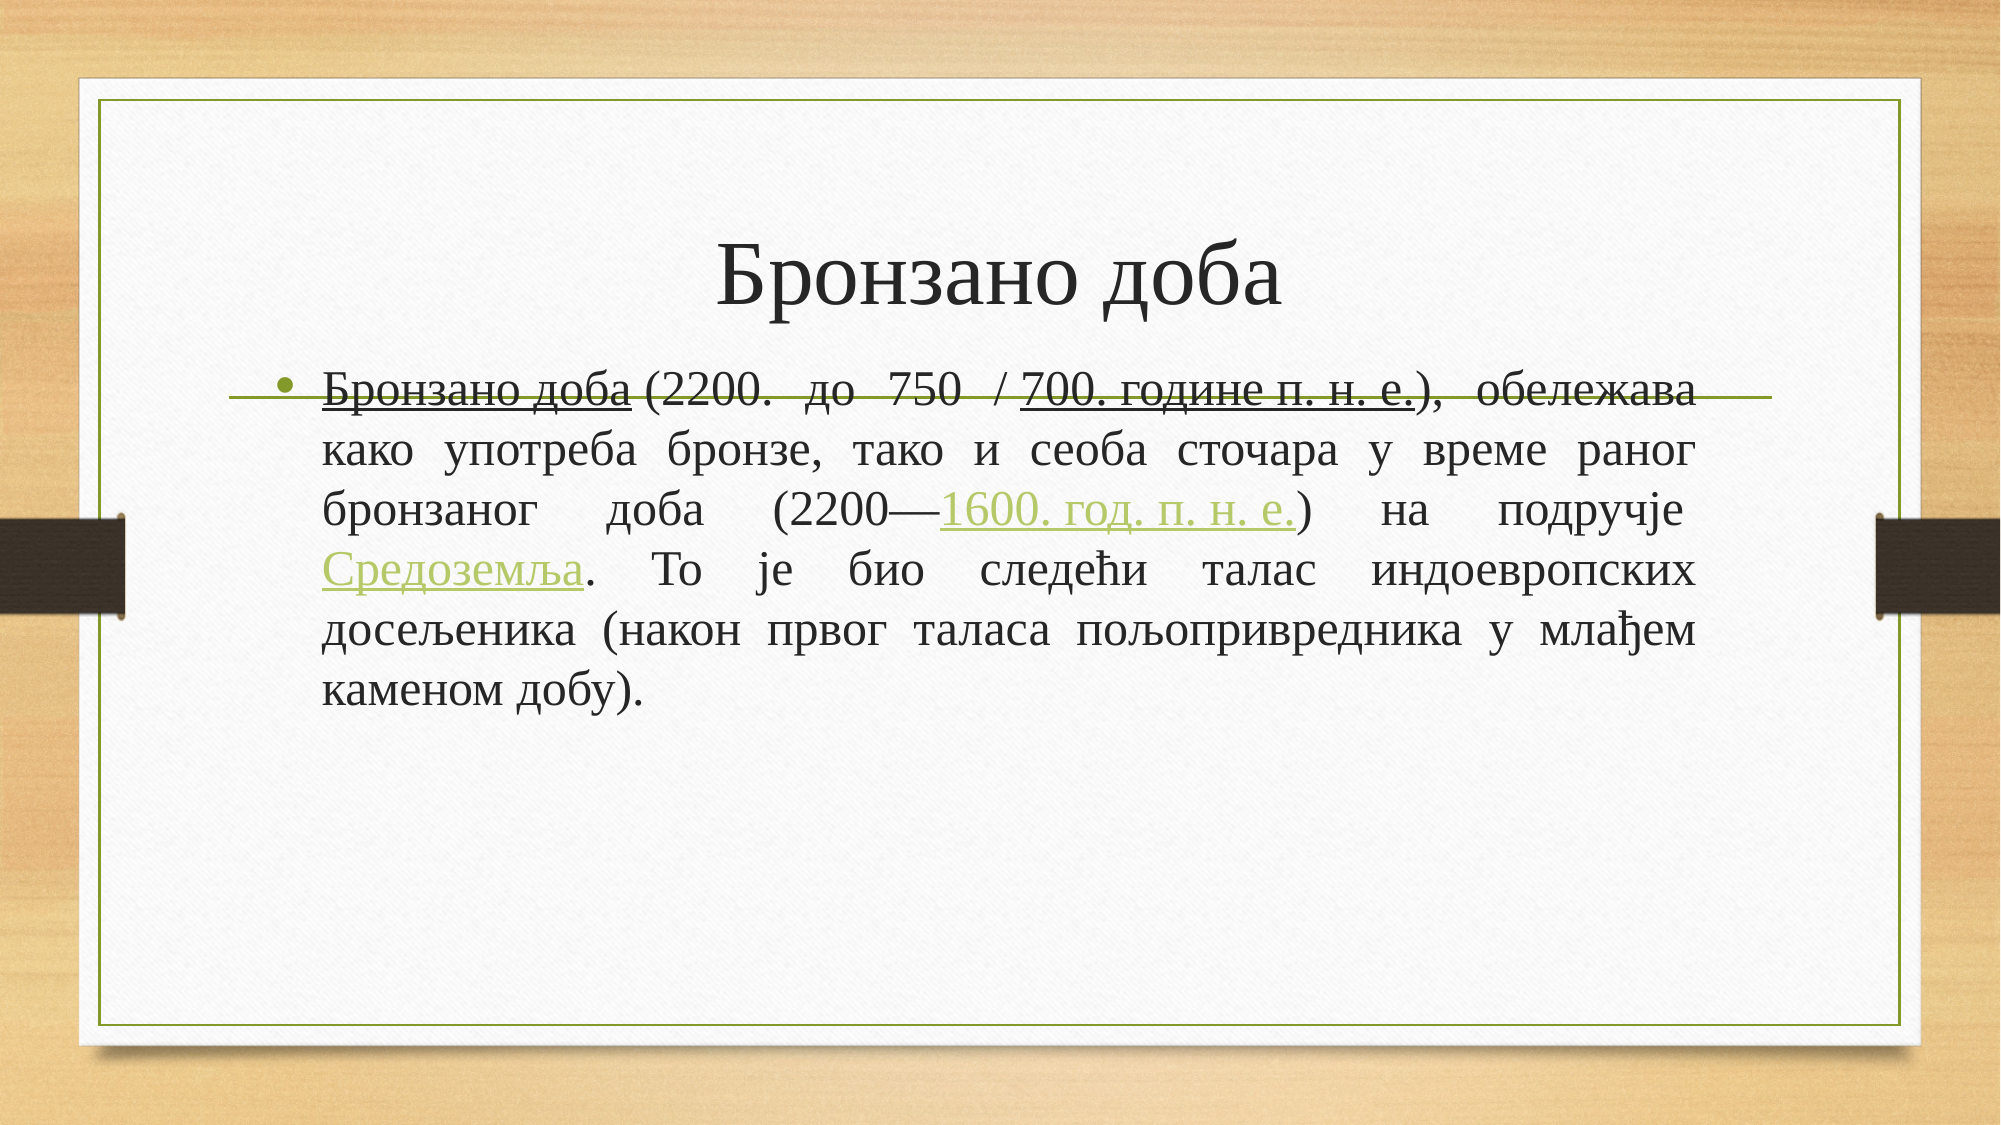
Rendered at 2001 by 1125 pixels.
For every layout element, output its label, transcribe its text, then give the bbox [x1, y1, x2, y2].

picture [0, 0, 2001, 1125]
list Бронзано доба (2200. до 750 / 700. године п. н. e.), обележава како употреба бронзе, тако и сеоба сточара у време раног бронзаног доба (2200—1600. год. п. н. е.) на подручје Средоземља. То је био следећи талас индоевропских досељеника (након првог таласа пољопривредника у млађем каменом добу). [260, 347, 1712, 939]
title Бронзано доба [212, 161, 1788, 375]
